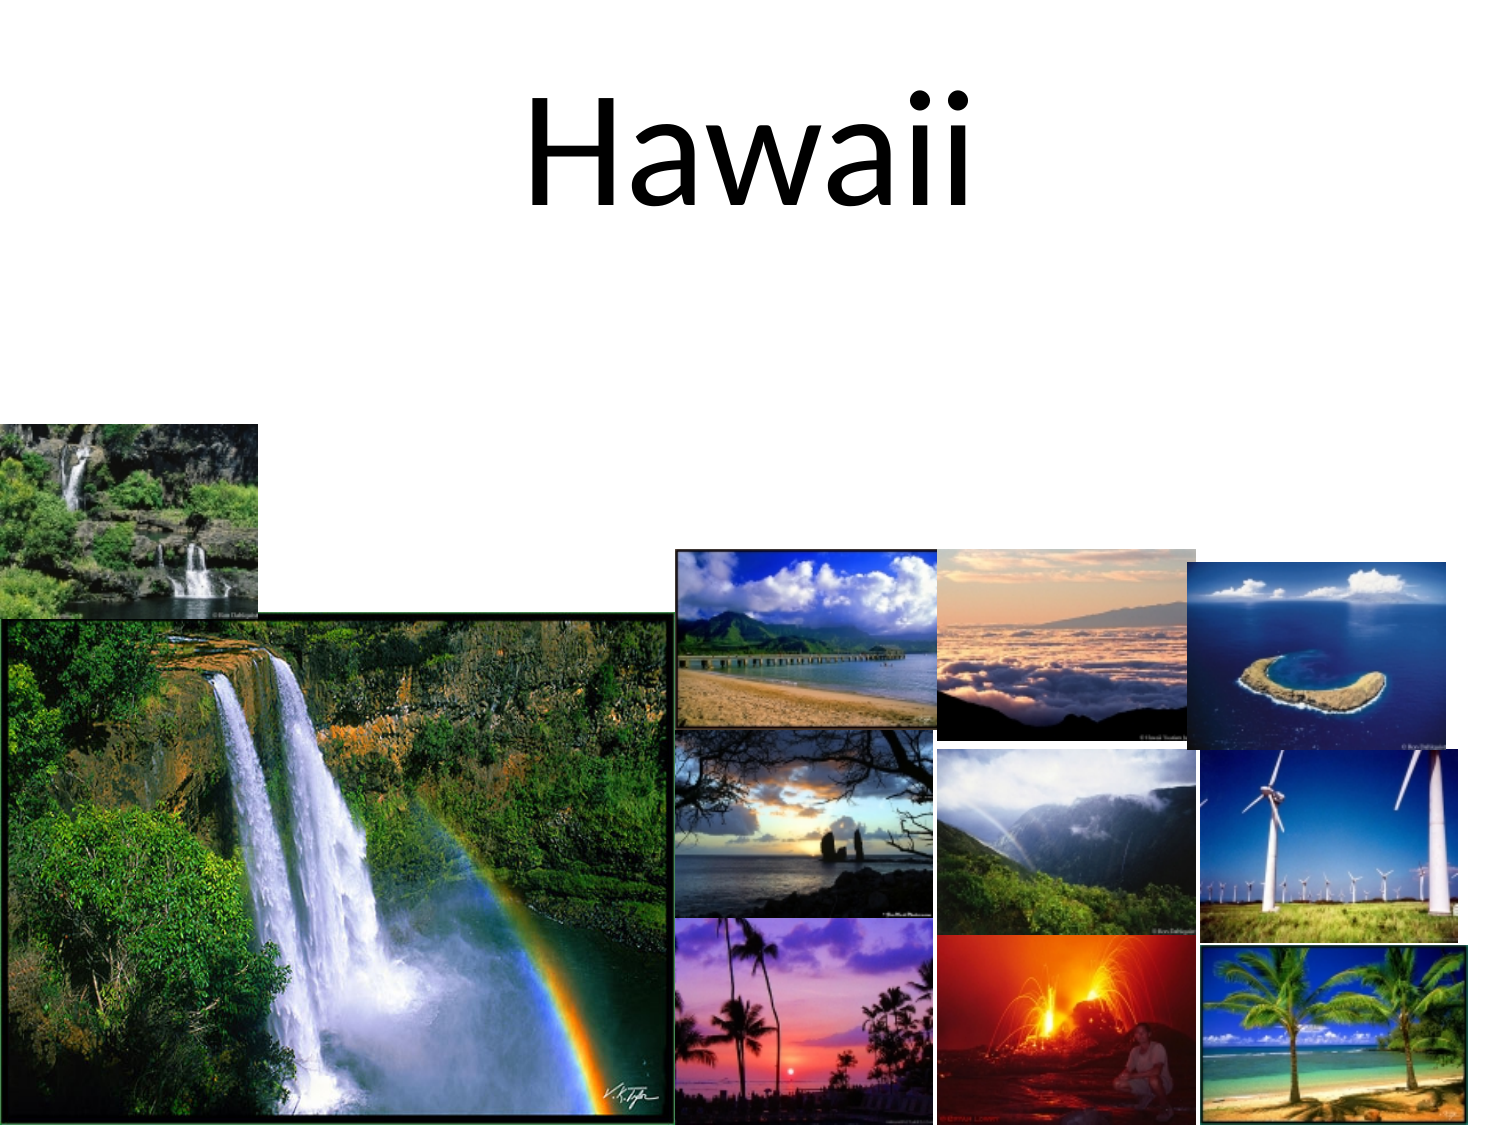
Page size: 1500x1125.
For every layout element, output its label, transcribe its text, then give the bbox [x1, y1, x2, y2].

title Hawaii [75, 45, 1425, 233]
picture [0, 424, 1458, 1125]
picture [1199, 945, 1468, 1125]
